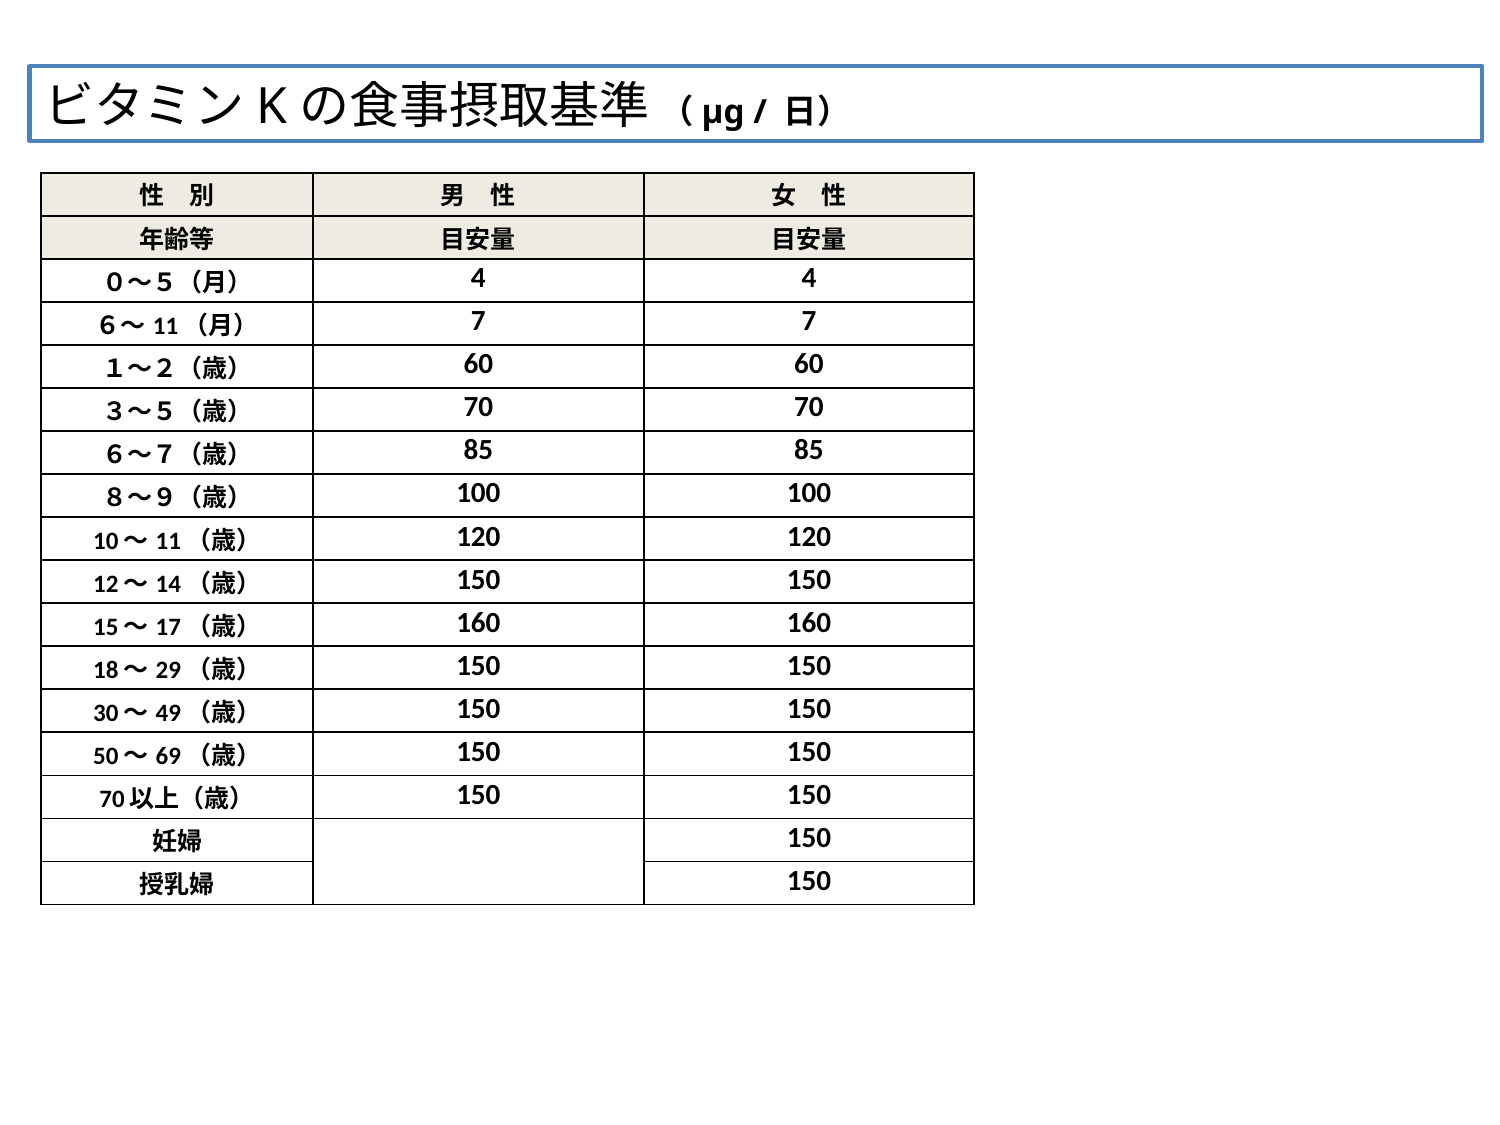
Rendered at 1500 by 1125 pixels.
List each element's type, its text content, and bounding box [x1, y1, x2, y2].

table_cell 85 [314, 432, 643, 473]
table_cell 18～29（歳） [42, 647, 312, 688]
table_cell 150 [314, 561, 643, 602]
table_cell 4 [645, 260, 973, 301]
table_cell 目安量 [645, 217, 973, 258]
table_cell 7 [314, 303, 643, 344]
table_cell 150 [314, 690, 643, 731]
table_cell 100 [645, 475, 973, 516]
table_cell ６～７（歳） [42, 432, 312, 473]
table_cell 100 [314, 475, 643, 516]
table_cell 12～14（歳） [42, 561, 312, 602]
table_header 性 別 [42, 174, 312, 215]
table_header 女 性 [645, 174, 973, 215]
table_cell 60 [645, 346, 973, 387]
table_cell 150 [645, 561, 973, 602]
table_cell 85 [645, 432, 973, 473]
table_cell 150 [645, 819, 973, 861]
table_cell 目安量 [314, 217, 643, 258]
table_cell 70以上（歳） [42, 776, 312, 818]
table_cell １～２（歳） [42, 346, 312, 387]
table_cell 70 [314, 389, 643, 430]
table_cell 60 [314, 346, 643, 387]
table_cell 150 [314, 733, 643, 775]
table_cell 年齢等 [42, 217, 312, 258]
table_cell 150 [645, 733, 973, 775]
text_box ビタミンKの食事摂取基準 （μg / 日） [27, 64, 1484, 143]
table_cell 120 [314, 518, 643, 559]
table_cell 150 [645, 647, 973, 688]
table_cell 10～11（歳） [42, 518, 312, 559]
table_cell 7 [645, 303, 973, 344]
table_cell 150 [645, 862, 973, 904]
table_cell [314, 819, 643, 904]
table_cell 50～69（歳） [42, 733, 312, 775]
table_cell ３～５（歳） [42, 389, 312, 430]
table_cell 15～17（歳） [42, 604, 312, 645]
table_cell 150 [314, 776, 643, 818]
table_cell 160 [645, 604, 973, 645]
table_header 男 性 [314, 174, 643, 215]
table_cell 120 [645, 518, 973, 559]
table_cell 150 [645, 690, 973, 731]
table_cell 妊婦 [42, 819, 312, 861]
table_cell 160 [314, 604, 643, 645]
table_cell 150 [645, 776, 973, 818]
table_cell 30～49（歳） [42, 690, 312, 731]
table_cell 4 [314, 260, 643, 301]
table_cell 150 [314, 647, 643, 688]
table_cell ０～５（月） [42, 260, 312, 301]
table_cell ８～９（歳） [42, 475, 312, 516]
table_cell 授乳婦 [42, 862, 312, 904]
table_cell 70 [645, 389, 973, 430]
table_cell ６～11（月） [42, 303, 312, 344]
